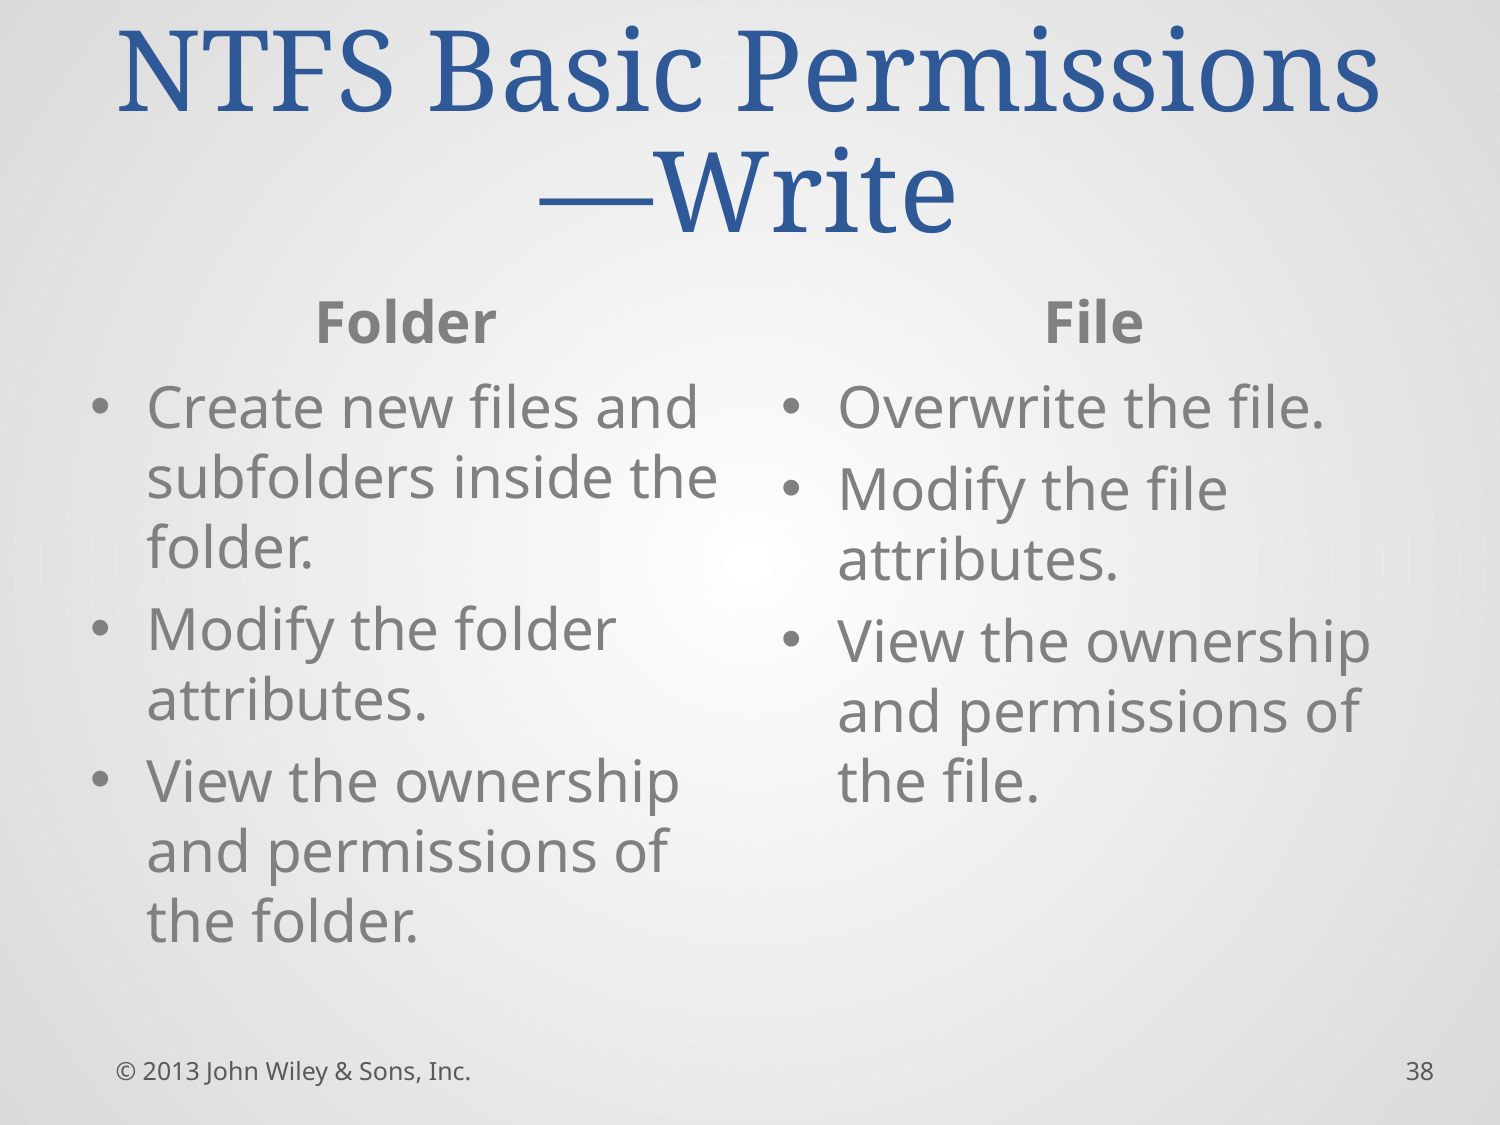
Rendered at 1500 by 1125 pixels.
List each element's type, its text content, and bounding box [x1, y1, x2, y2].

list Overwrite the file. Modify the file attributes. View the ownership and permissions of the file. [766, 363, 1430, 1005]
title NTFS Basic Permissions—Write [75, 0, 1425, 263]
slide_number 38 [1401, 1042, 1494, 1103]
list File [762, 262, 1426, 363]
list Create new files and subfolders inside the folder. Modify the folder attributes. View the ownership and permissions of the folder. [75, 363, 738, 1005]
list Folder [75, 262, 738, 363]
footer © 2013 John Wiley & Sons, Inc. [108, 1042, 576, 1103]
